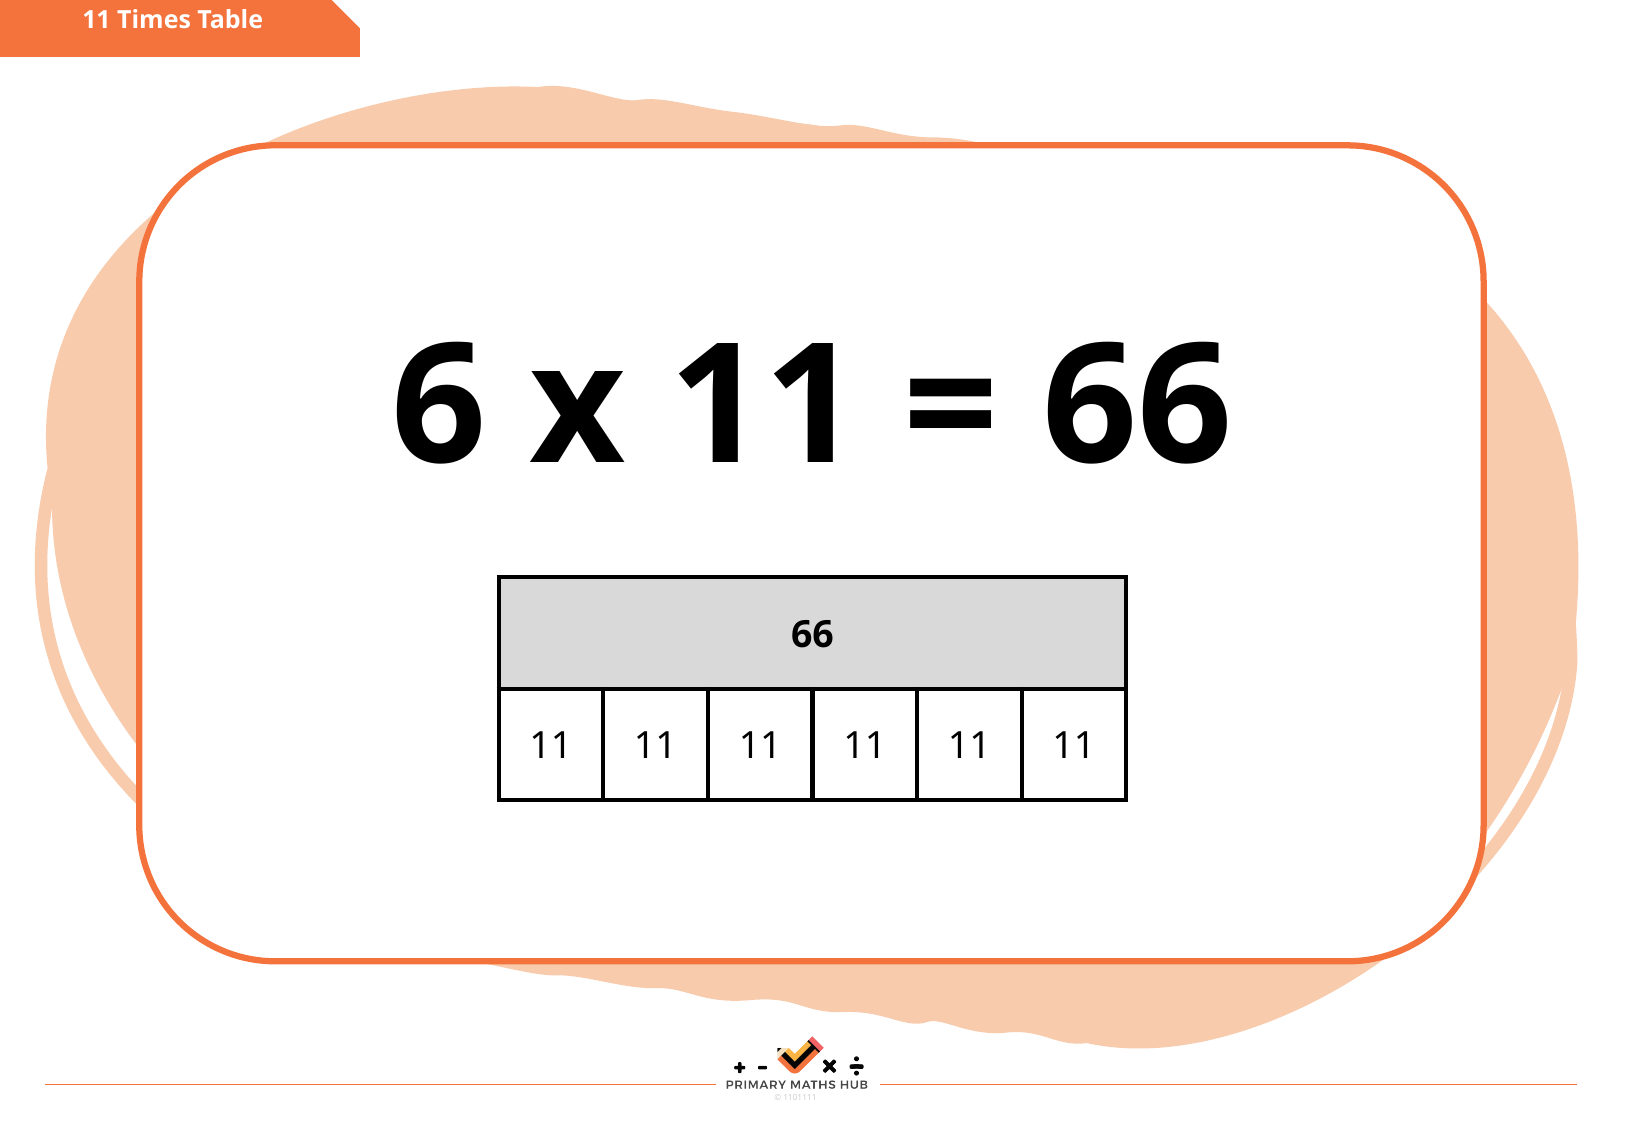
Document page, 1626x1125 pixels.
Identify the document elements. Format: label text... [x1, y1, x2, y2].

text_box [138, 144, 1485, 963]
table_header 66 [501, 579, 1124, 687]
text_box 6 x 11 = 66 [140, 288, 1485, 503]
table_cell 11 [919, 691, 1020, 798]
text_box [496, 960, 1374, 1044]
table_cell 11 [501, 691, 601, 798]
table_cell 11 [815, 691, 915, 798]
text_box © 1101111 [720, 1084, 870, 1110]
text_box [1479, 300, 1579, 867]
table_cell 11 [710, 691, 810, 798]
text_box [273, 91, 956, 144]
text_box 11 Times Table [0, 0, 361, 58]
table_cell 11 [605, 691, 706, 798]
table_cell 11 [1024, 691, 1124, 798]
picture [722, 1034, 872, 1094]
text_box [39, 214, 155, 799]
